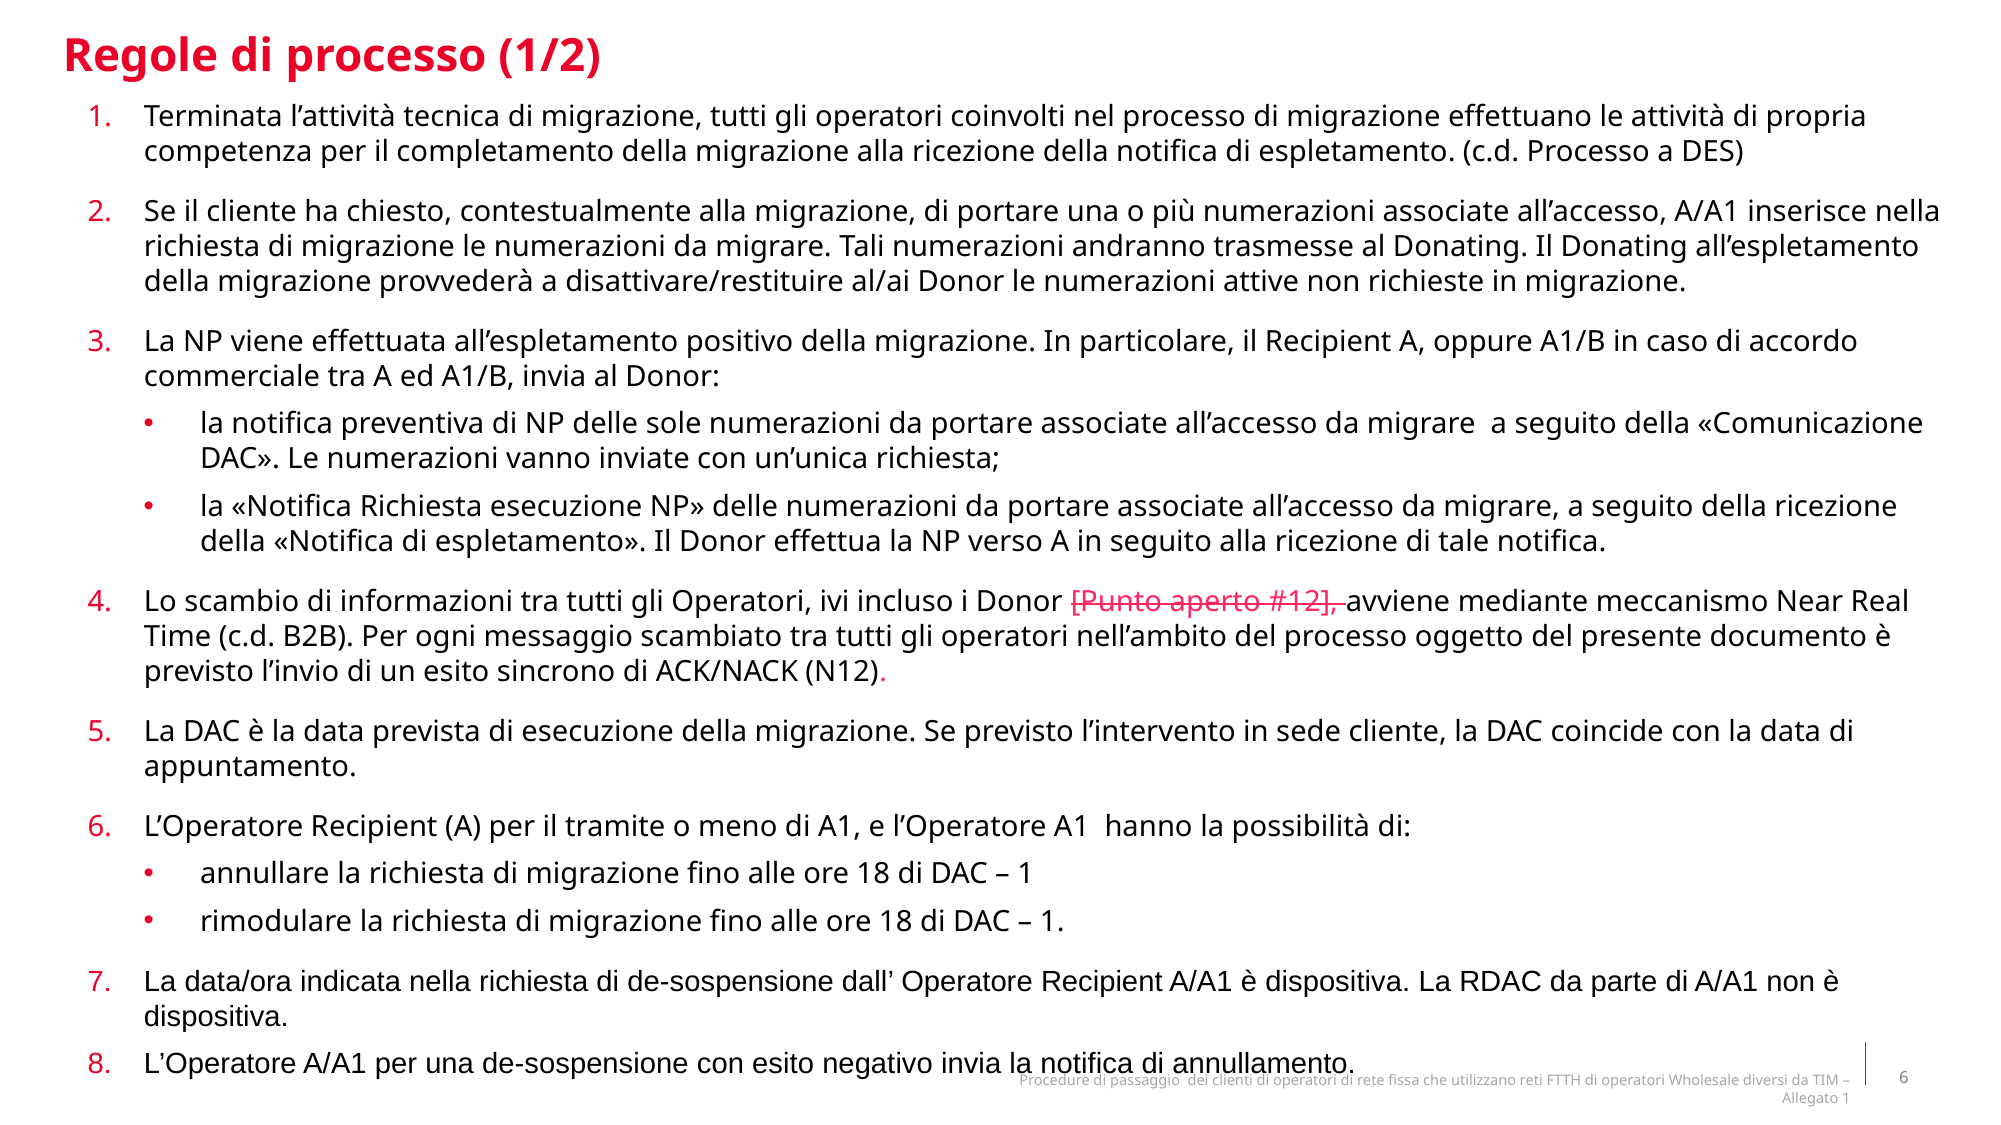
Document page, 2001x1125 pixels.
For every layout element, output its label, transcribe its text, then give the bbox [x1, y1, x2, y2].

text_box Regole di processo (1/2) [62, 31, 1763, 91]
text_box Terminata l’attività tecnica di migrazione, tutti gli operatori coinvolti nel processo di migrazione effettuano le attività di propria competenza per il completamento della migrazione alla ricezione della notifica di espletamento. (c.d. Processo a DES) Se il cliente ha chiesto, contestualmente alla migrazione, di portare una o più numerazioni associate all’accesso, A/A1 inserisce nella richiesta di migrazione le numerazioni da migrare. Tali numerazioni andranno trasmesse al Donating. Il Donating all’espletamento della migrazione provvederà a disattivare/restituire al/ai Donor le numerazioni attive non richieste in migrazione. La NP viene effettuata all’espletamento positivo della migrazione. In particolare, il Recipient A, oppure A1/B in caso di accordo commerciale tra A ed A1/B, invia al Donor: la notifica preventiva di NP delle sole numerazioni da portare associate all’accesso da migrare a seguito della «Comunicazione DAC». Le numerazioni vanno inviate con un’unica richiesta; la «Notifica Richiesta esecuzione NP» delle numerazioni da portare associate all’accesso da migrare, a seguito della ricezione della «Notifica di espletamento». Il Donor effettua la NP verso A in seguito alla ricezione di tale notifica. Lo scambio di informazioni tra tutti gli Operatori, ivi incluso i Donor [Punto aperto #12], avviene mediante meccanismo Near Real Time (c.d. B2B). Per ogni messaggio scambiato tra tutti gli operatori nell’ambito del processo oggetto del presente documento è previsto l’invio di un esito sincrono di ACK/NACK (N12). La DAC è la data prevista di esecuzione della migrazione. Se previsto l’intervento in sede cliente, la DAC coincide con la data di appuntamento. L’Operatore Recipient (A) per il tramite o meno di A1, e l’Operatore A1 hanno la possibilità di: annullare la richiesta di migrazione fino alle ore 18 di DAC – 1 rimodulare la richiesta di migrazione fino alle ore 18 di DAC – 1. La data/ora indicata nella richiesta di de-sospensione dall’ Operatore Recipient A/A1 è dispositiva. La RDAC da parte di A/A1 non è dispositiva. L’Operatore A/A1 per una de-sospensione con esito negativo invia la notifica di annullamento. [72, 90, 1960, 1089]
